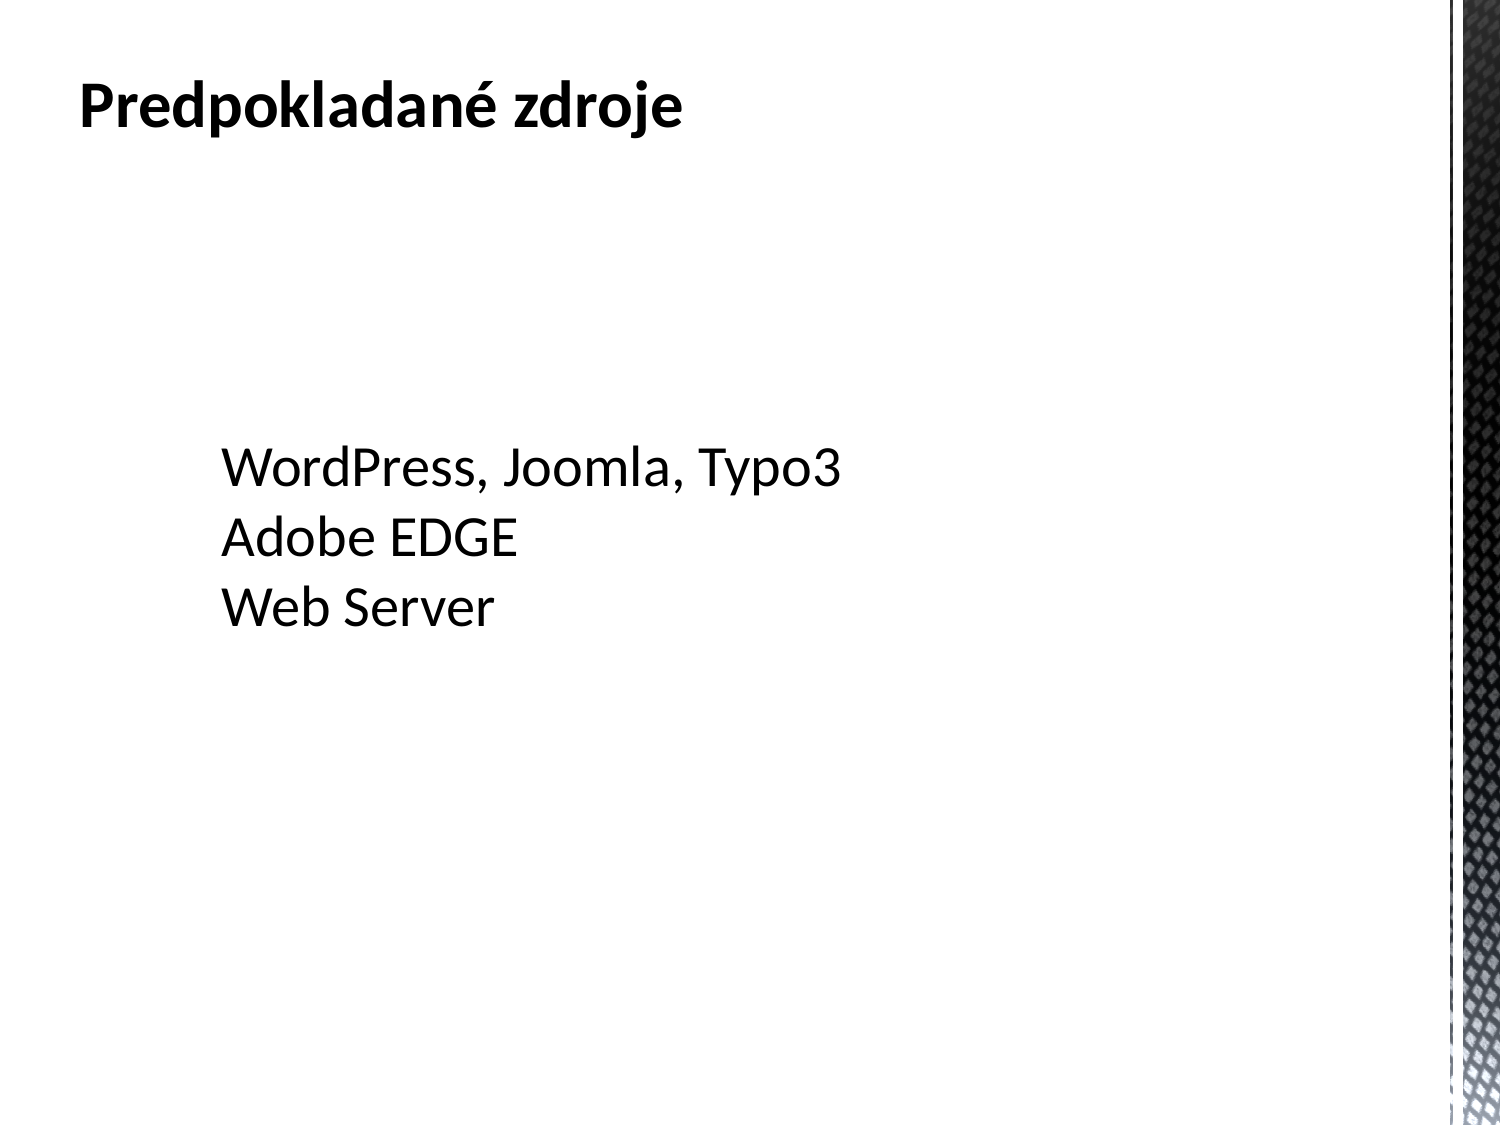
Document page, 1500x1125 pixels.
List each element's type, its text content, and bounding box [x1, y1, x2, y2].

picture [1447, 0, 1500, 420]
text_box Predpokladané zdroje [64, 53, 1294, 148]
title WordPress, Joomla, Typo3 Adobe EDGE Web Server [206, 420, 1500, 1125]
